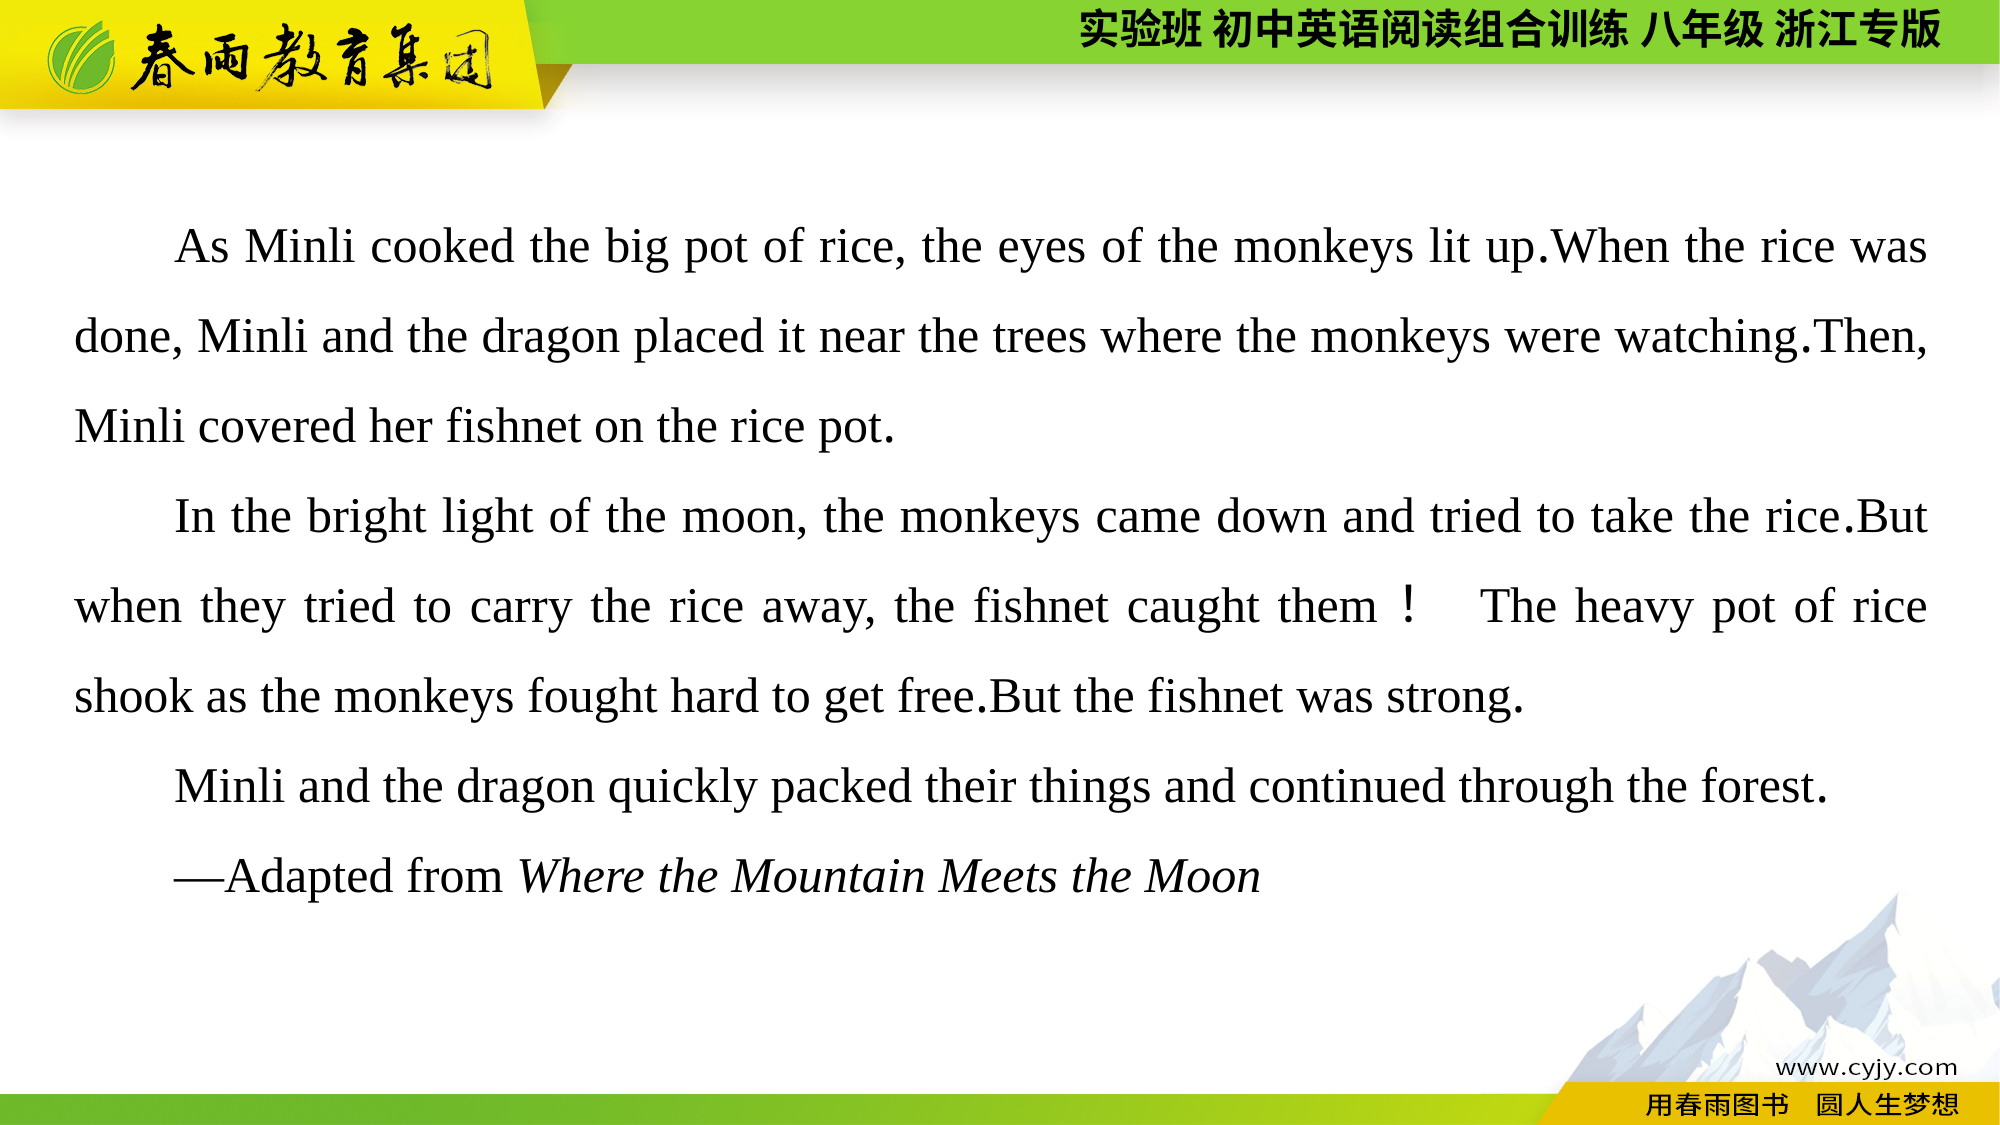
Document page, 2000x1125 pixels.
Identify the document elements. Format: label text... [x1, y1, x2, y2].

list As Minli cooked the big pot of rice, the eyes of the monkeys lit up.When the rice was done, Minli and the dragon placed it near the trees where the monkeys were watching.Then, Minli covered her fishnet on the rice pot. In the bright light of the moon, the monkeys came down and tried to take the rice.But when they tried to carry the rice away, the fishnet caught them！ The heavy pot of rice shook as the monkeys fought hard to get free.But the fishnet was strong. Minli and the dragon quickly packed their things and continued through the forest. —Adapted from Where the Mountain Meets the Moon [59, 174, 1944, 917]
picture [0, 0, 2000, 1125]
